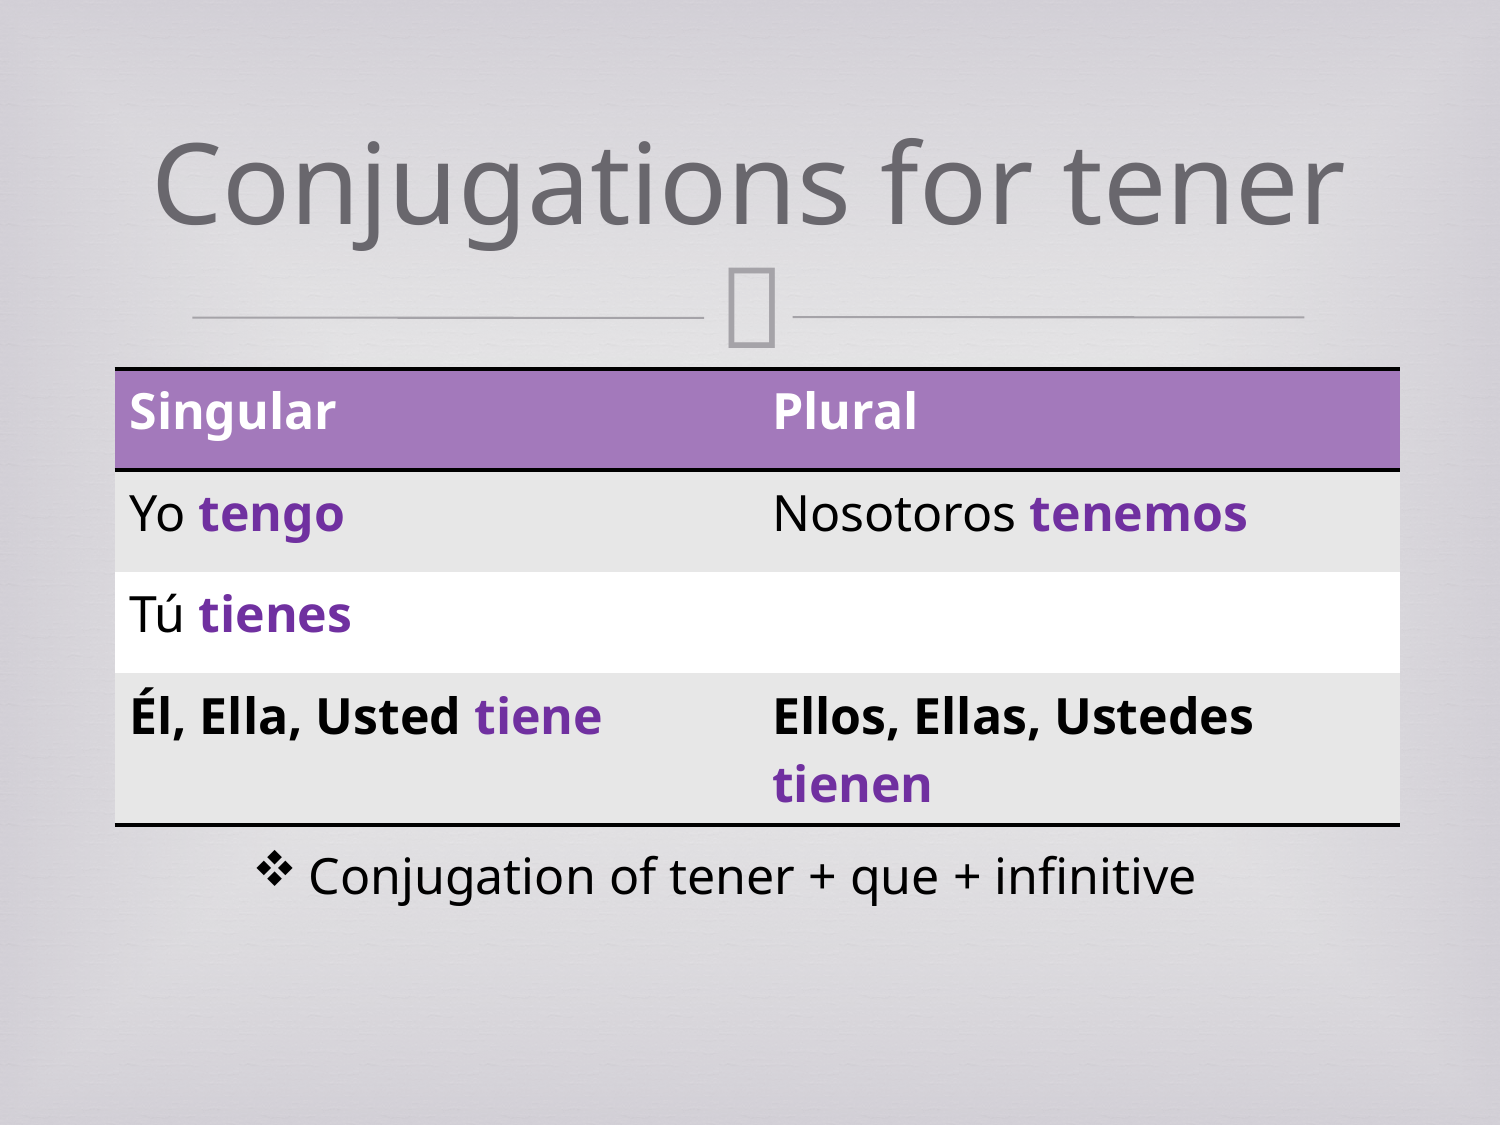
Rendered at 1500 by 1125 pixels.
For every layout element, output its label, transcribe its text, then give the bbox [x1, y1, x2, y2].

table_cell Él, Ella, Usted tiene [115, 673, 757, 823]
text_box Conjugation of tener + que + infinitive [212, 837, 1238, 913]
table_cell Nosotoros tenemos [757, 472, 1400, 572]
title Conjugations for tener [112, 93, 1386, 267]
table_header Singular [115, 371, 757, 468]
table_cell Yo tengo [115, 472, 757, 572]
table_cell Ellos, Ellas, Ustedes tienen [757, 673, 1400, 823]
table_cell Tú tienes [115, 572, 757, 673]
table_header Plural [757, 371, 1400, 468]
table_cell [757, 572, 1400, 673]
